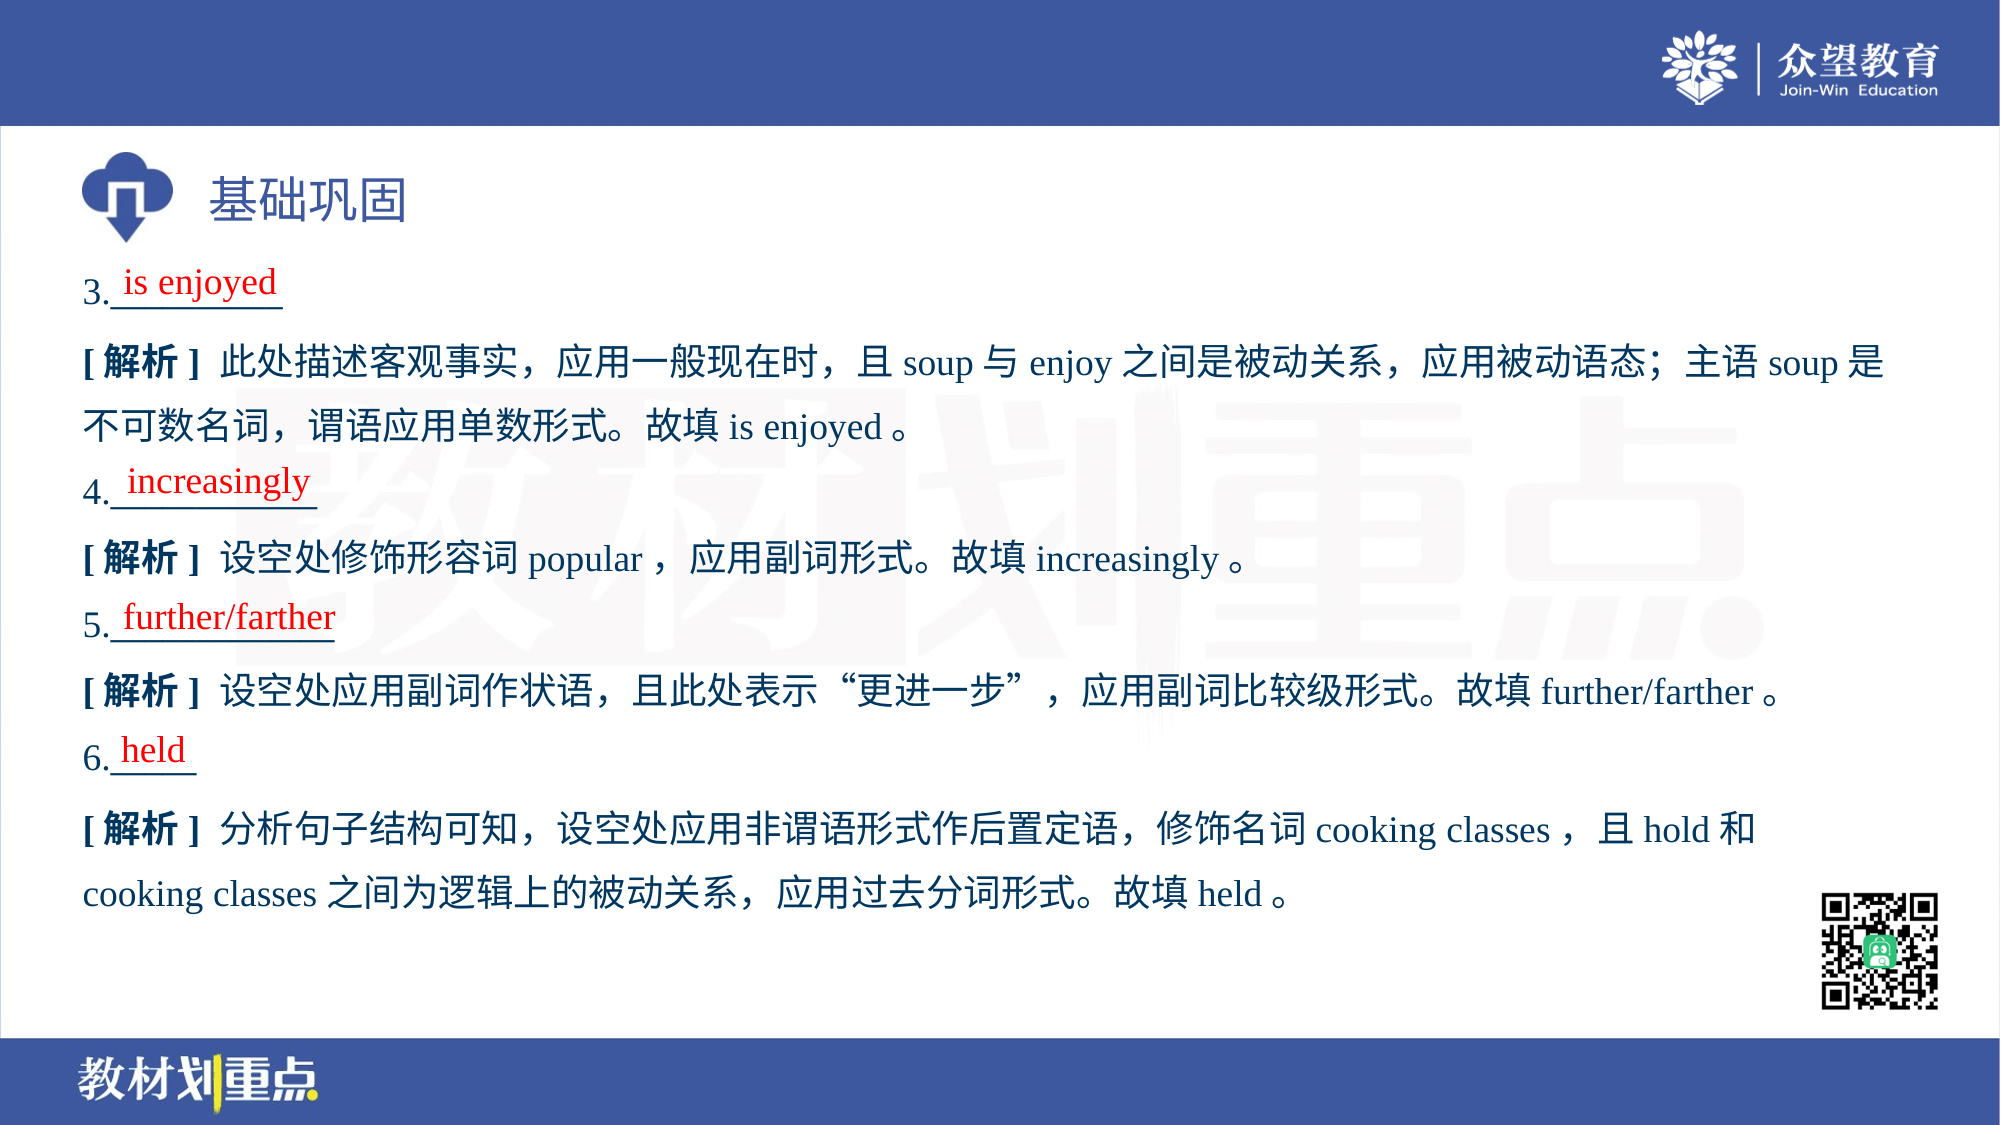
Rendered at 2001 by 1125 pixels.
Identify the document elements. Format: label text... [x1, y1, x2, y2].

text_box [解析] 此处描述客观事实，应用一般现在时，且soup与enjoy之间是被动关系，应用被动语态；主语soup是 不可数名词，谓语应用单数形式。故填is enjoyed。 [82, 313, 1817, 441]
text_box [解析] 设空处修饰形容词popular，应用副词形式。故填increasingly。 [82, 514, 1817, 572]
text_box 3.__________ [82, 247, 1817, 306]
text_box is enjoyed [105, 236, 296, 295]
text_box [解析] 设空处应用副词作状语，且此处表示“更进一步”，应用副词比较级形式。故填further/farther。 [82, 647, 1817, 705]
text_box held [107, 705, 200, 764]
text_box 5._____________ [82, 580, 1817, 639]
text_box 4.____________ [82, 447, 1817, 506]
picture [0, 0, 2000, 1125]
text_box increasingly [113, 436, 325, 496]
text_box further/farther [109, 572, 350, 631]
text_box 6._____ [82, 713, 1817, 772]
text_box [解析] 分析句子结构可知，设空处应用非谓语形式作后置定语，修饰名词cooking classes，且hold和 cooking classes之间为逻辑上的被动关系，应用过去分词形式。故填held。 [82, 781, 1817, 908]
